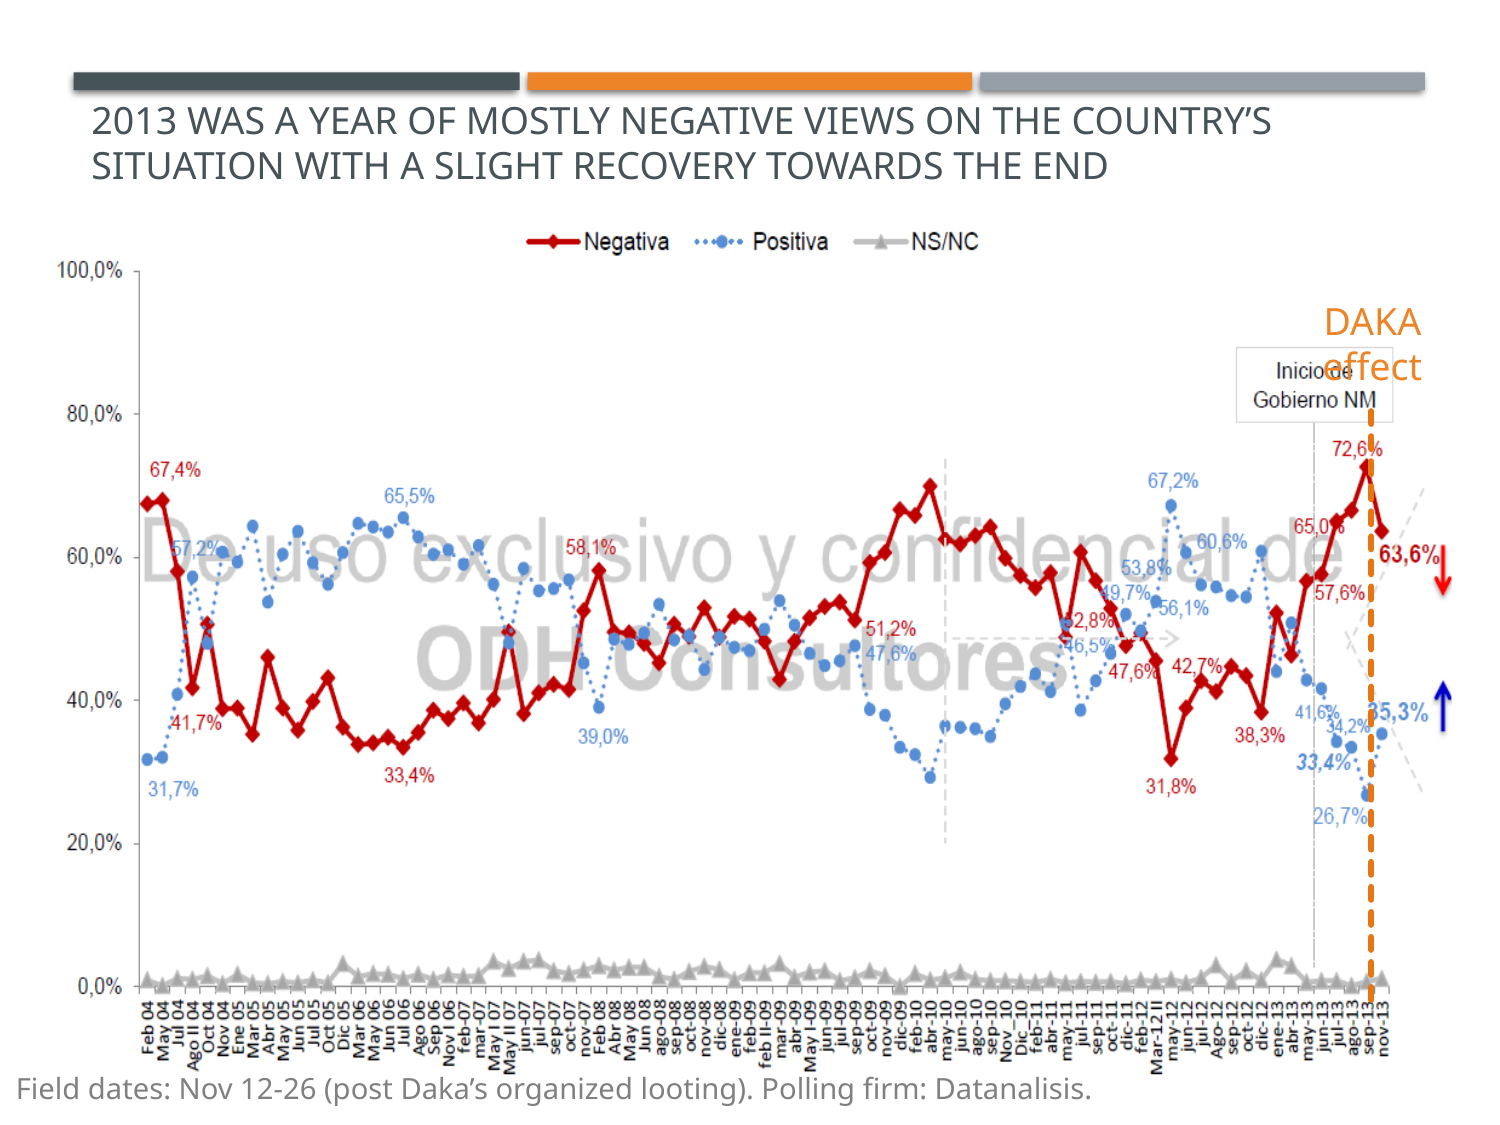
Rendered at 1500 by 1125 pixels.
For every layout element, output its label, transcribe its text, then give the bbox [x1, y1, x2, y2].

text_box Field dates: Nov 12-26 (post Daka’s organized looting). Polling firm: Datanalisis. [1, 1063, 1258, 1113]
picture [52, 212, 1453, 1095]
text_box 2013 was a year of mostly negative views on the country’s situation with a slight recovery towards the end [76, 89, 1424, 212]
